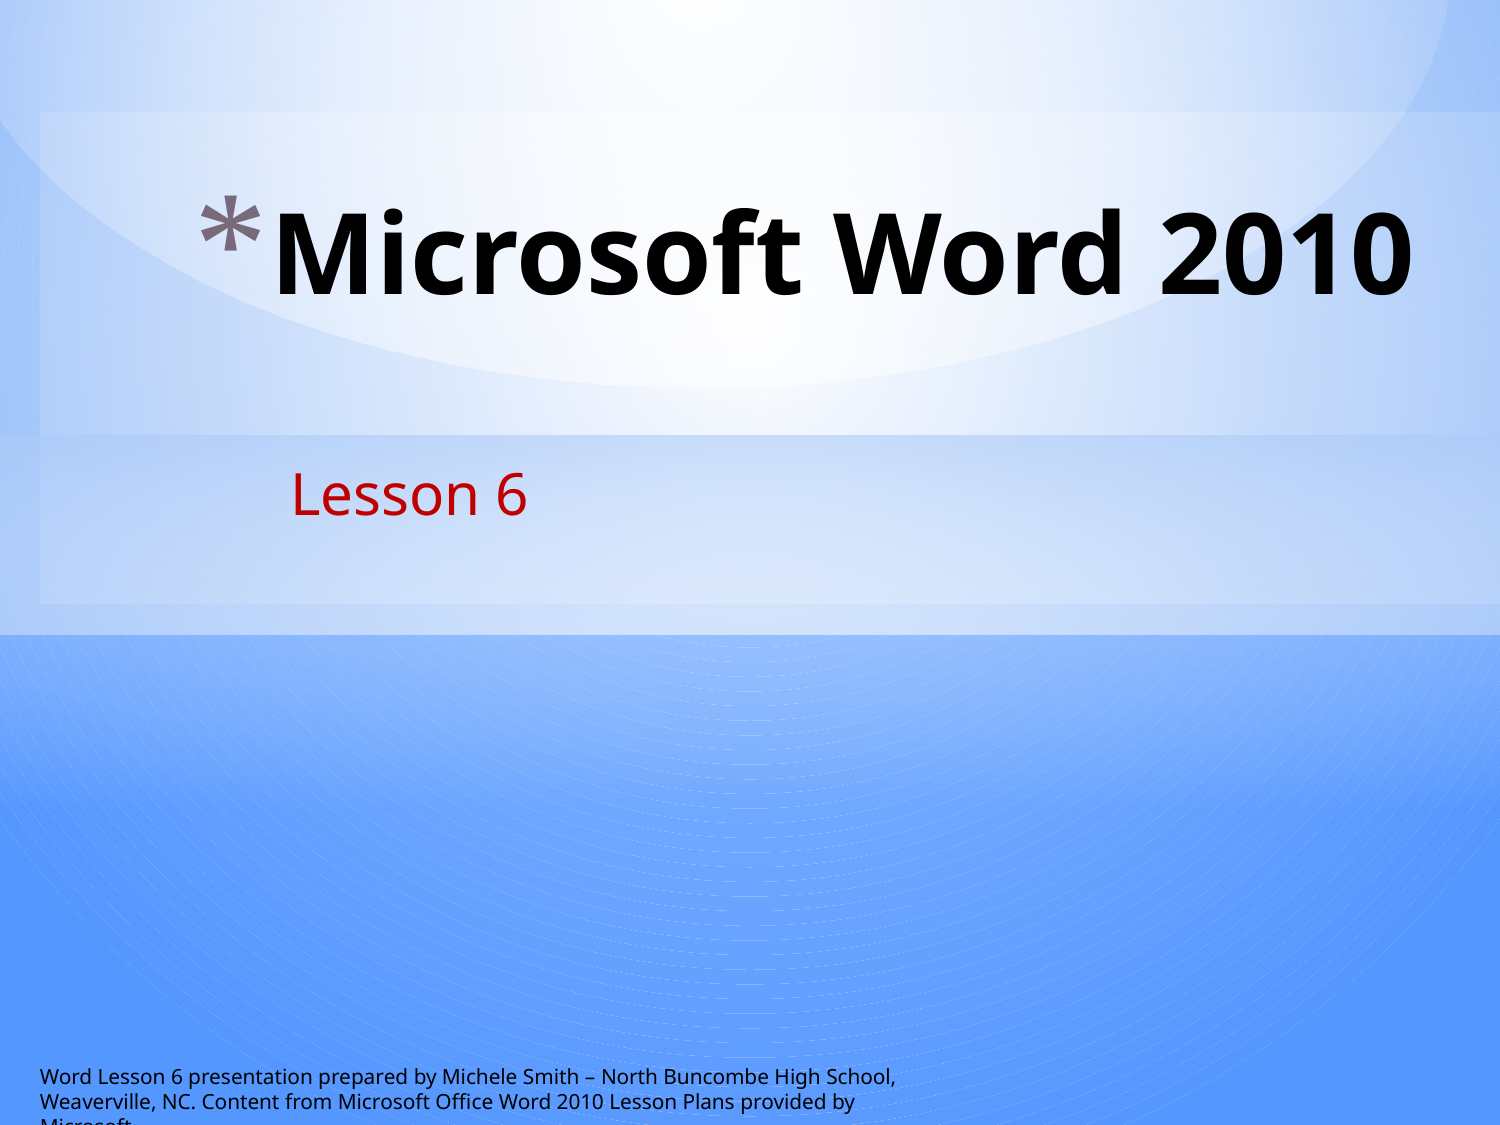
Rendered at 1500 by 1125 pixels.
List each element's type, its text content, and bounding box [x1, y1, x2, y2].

footer Word Lesson 6 presentation prepared by Michele Smith – North Buncombe High School, Weaverville, NC. Content from Microsoft Office Word 2010 Lesson Plans provided by Microsoft. [24, 1056, 963, 1125]
title Microsoft Word 2010 [150, 174, 1451, 616]
